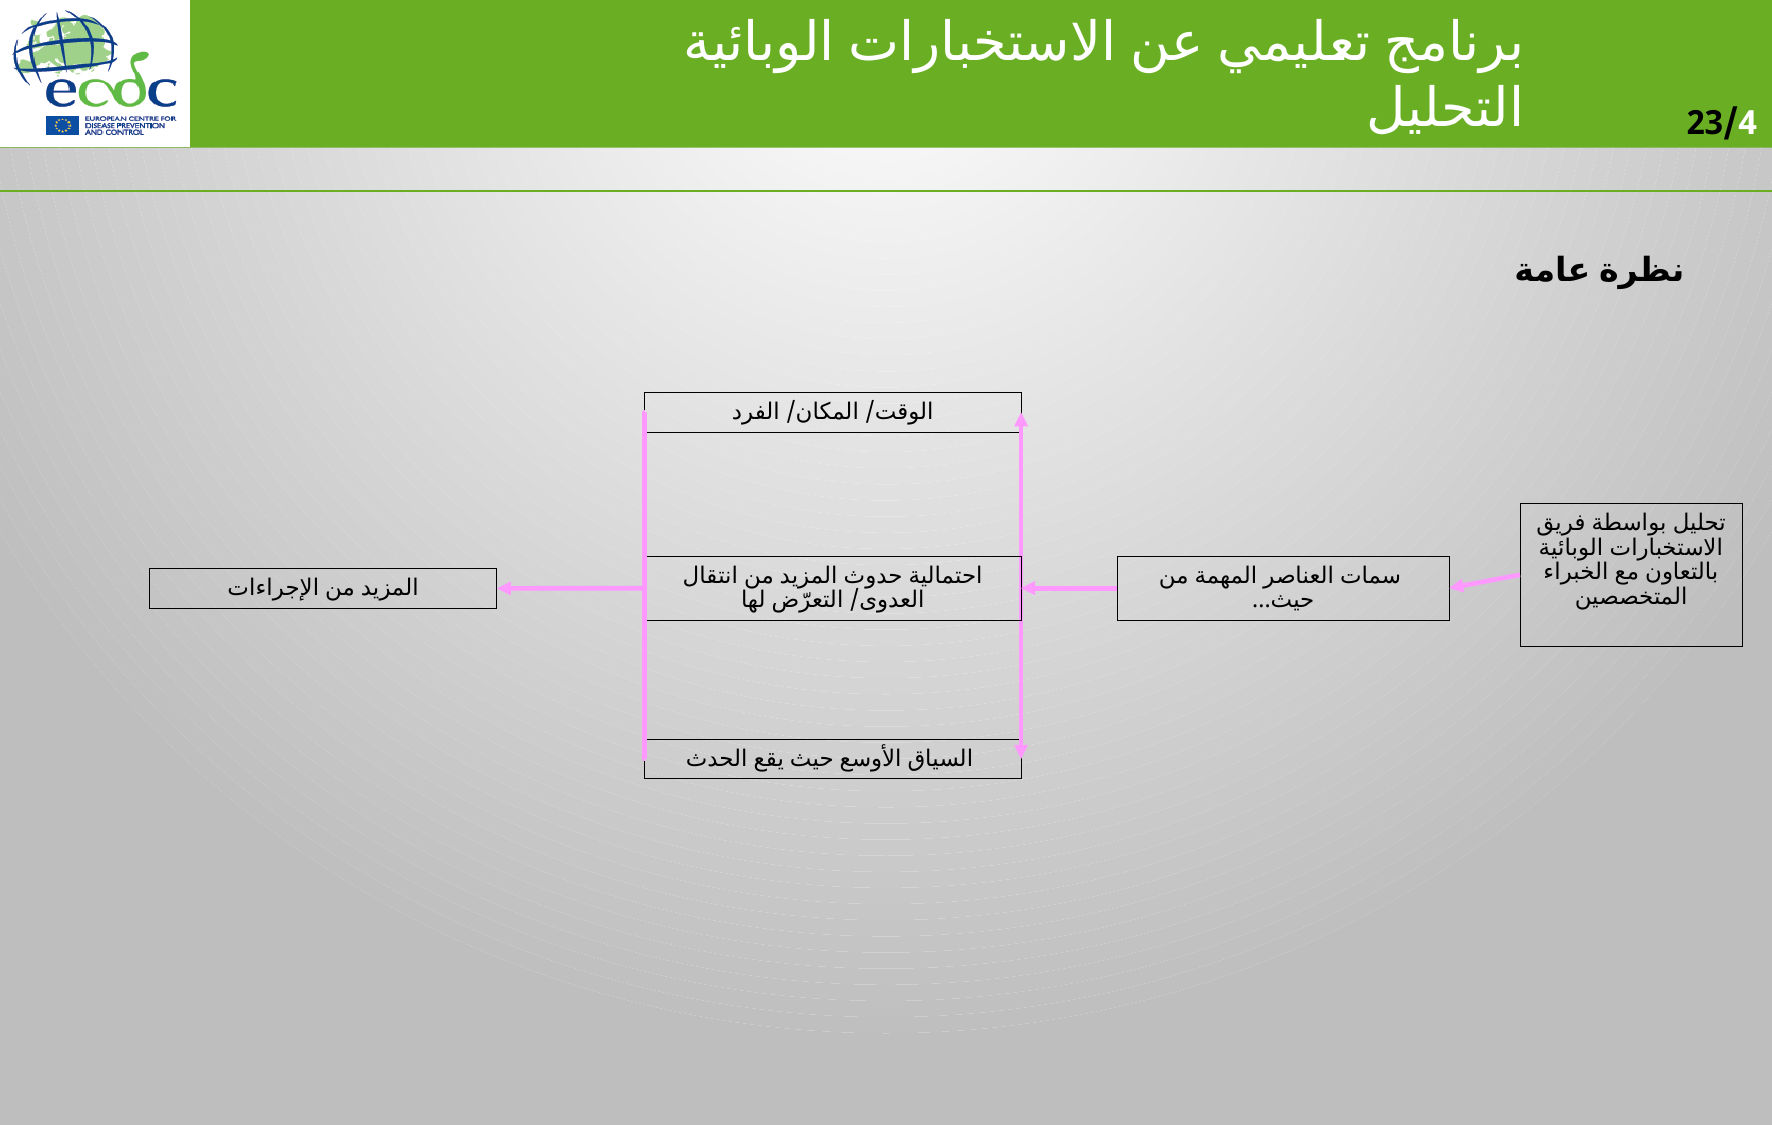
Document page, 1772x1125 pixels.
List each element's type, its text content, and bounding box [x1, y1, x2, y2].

text_box المزيد من الإجراءات [149, 568, 497, 609]
picture [0, 0, 190, 147]
text_box احتمالية حدوث المزيد من انتقال العدوى/ التعرّض لها [651, 556, 1015, 621]
text_box سمات العناصر المهمة من حيث... [1117, 556, 1450, 621]
text_box تحليل بواسطة فريق الاستخبارات الوبائية بالتعاون مع الخبراء المتخصصين [1520, 503, 1743, 647]
text_box السياق الأوسع حيث يقع الحدث [646, 739, 1021, 779]
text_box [1020, 595, 1024, 772]
text_box الوقت/ المكان/ الفرد [644, 392, 1022, 433]
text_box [1020, 412, 1024, 588]
text_box نظرة عامة [1449, 244, 1750, 296]
